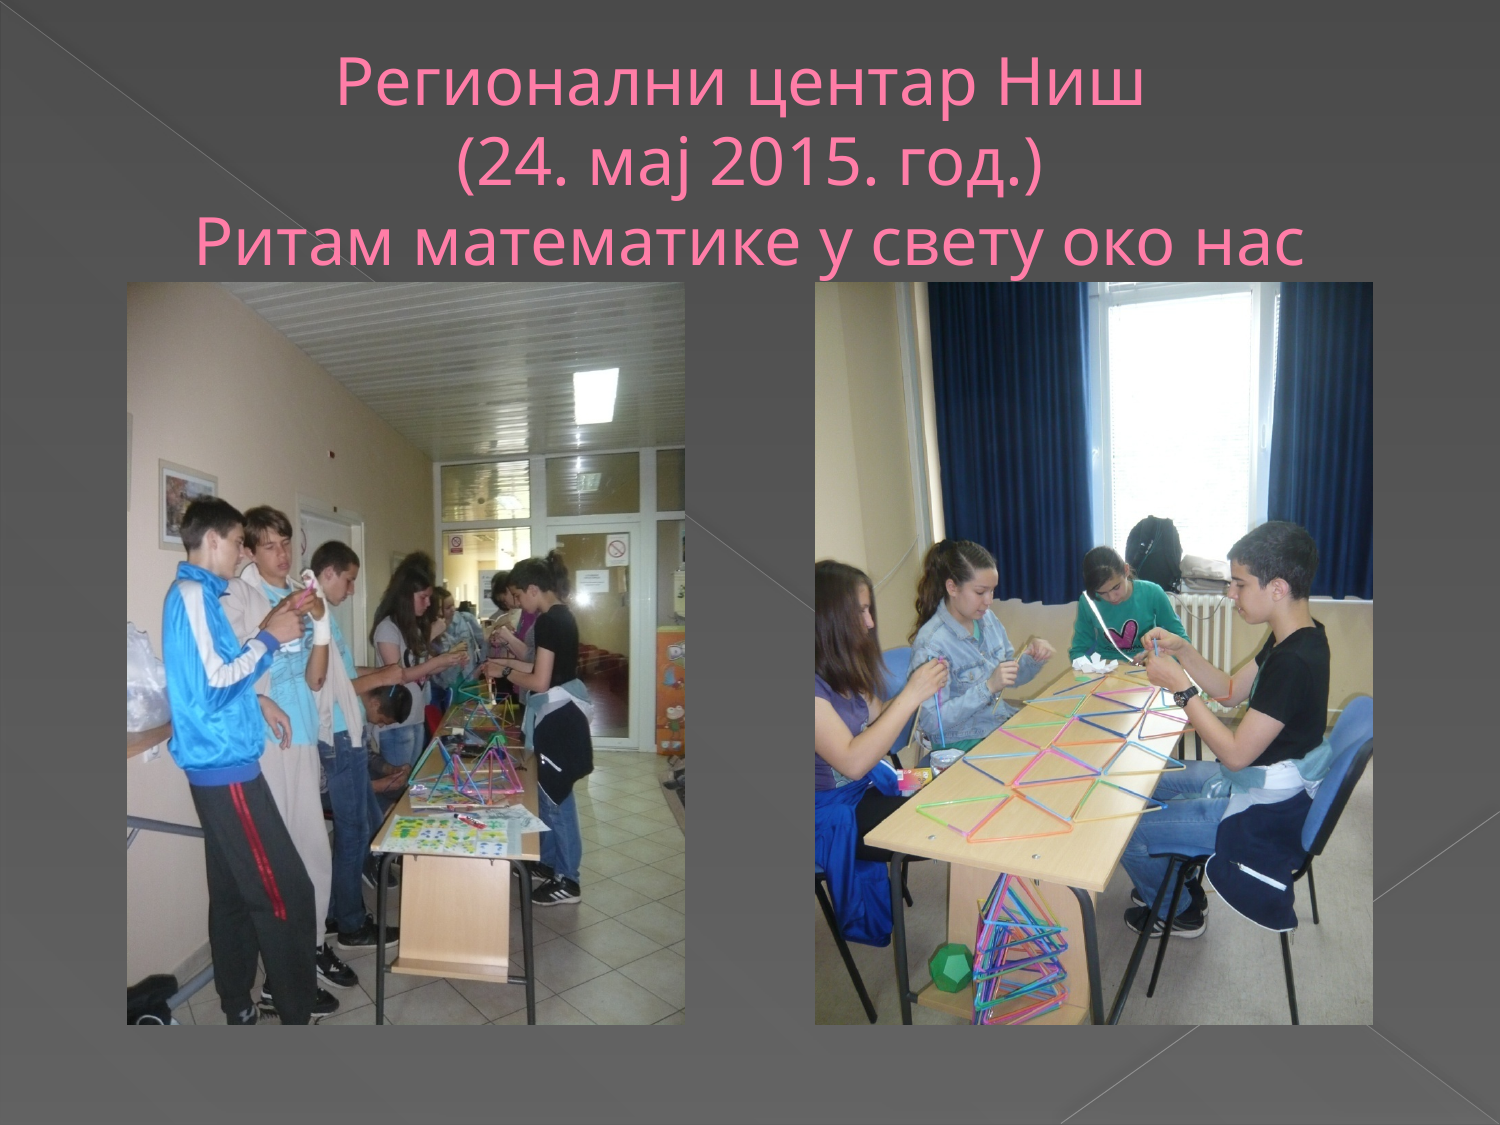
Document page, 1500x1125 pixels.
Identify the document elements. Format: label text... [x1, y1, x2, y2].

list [127, 282, 685, 1026]
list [815, 282, 1373, 1026]
title Регионални центар Ниш (24. мај 2015. год.) Ритам математике у свету око нас [75, 43, 1425, 274]
